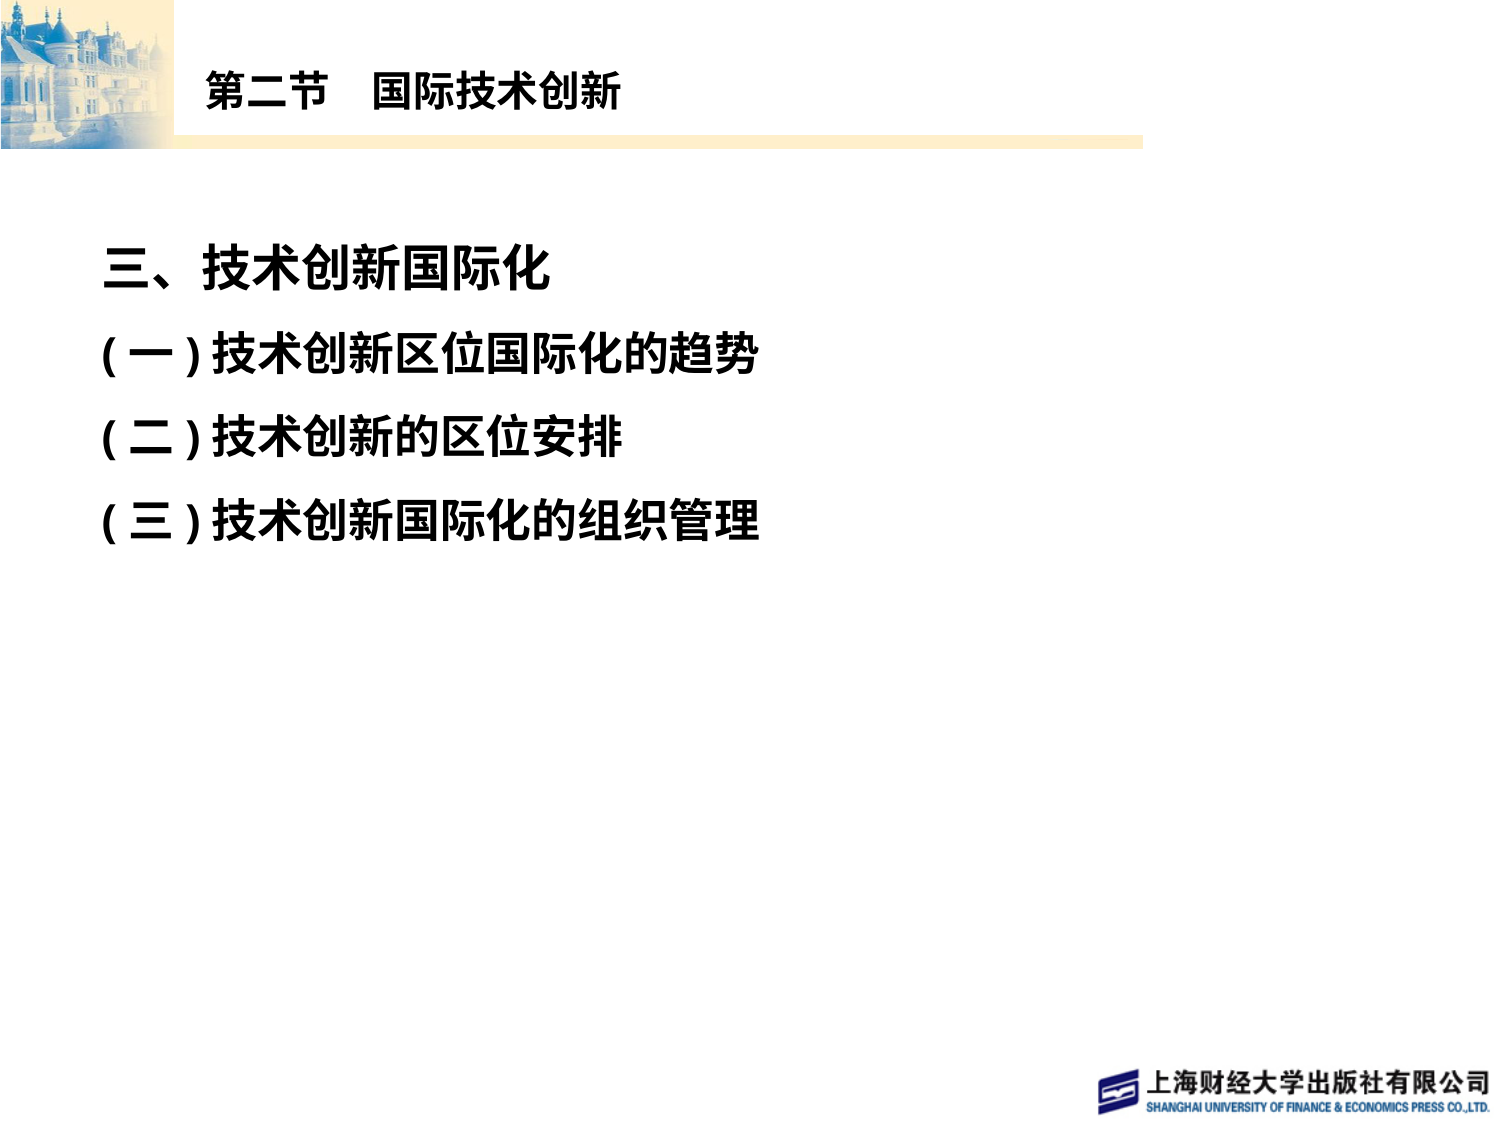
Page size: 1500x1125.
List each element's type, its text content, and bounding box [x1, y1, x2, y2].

picture [1097, 1065, 1494, 1120]
picture [0, 0, 1143, 149]
list 三、技术创新国际化 (一)技术创新区位国际化的趋势 (二)技术创新的区位安排 (三)技术创新国际化的组织管理 [86, 207, 1425, 1071]
title 第二节 国际技术创新 [189, 36, 1262, 143]
